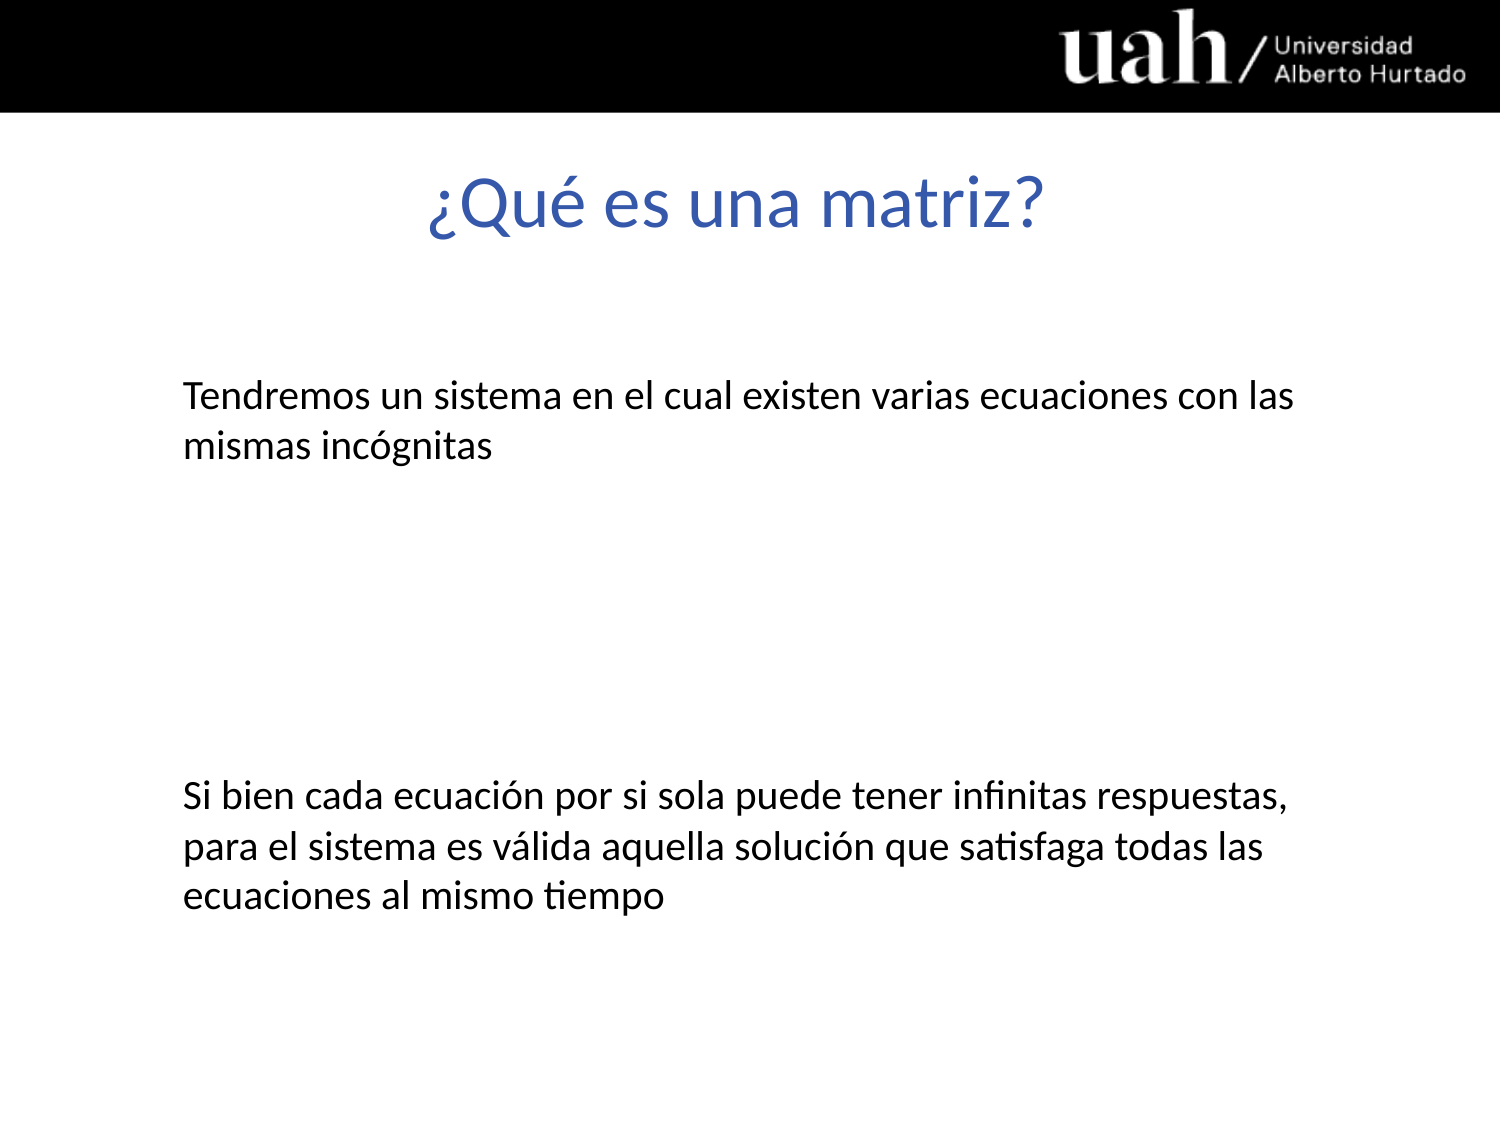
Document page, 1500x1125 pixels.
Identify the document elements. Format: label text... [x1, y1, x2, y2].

picture [1057, 0, 1468, 94]
text_box [0, 0, 1500, 114]
text_box ¿Qué es una matriz? [361, 145, 1112, 250]
